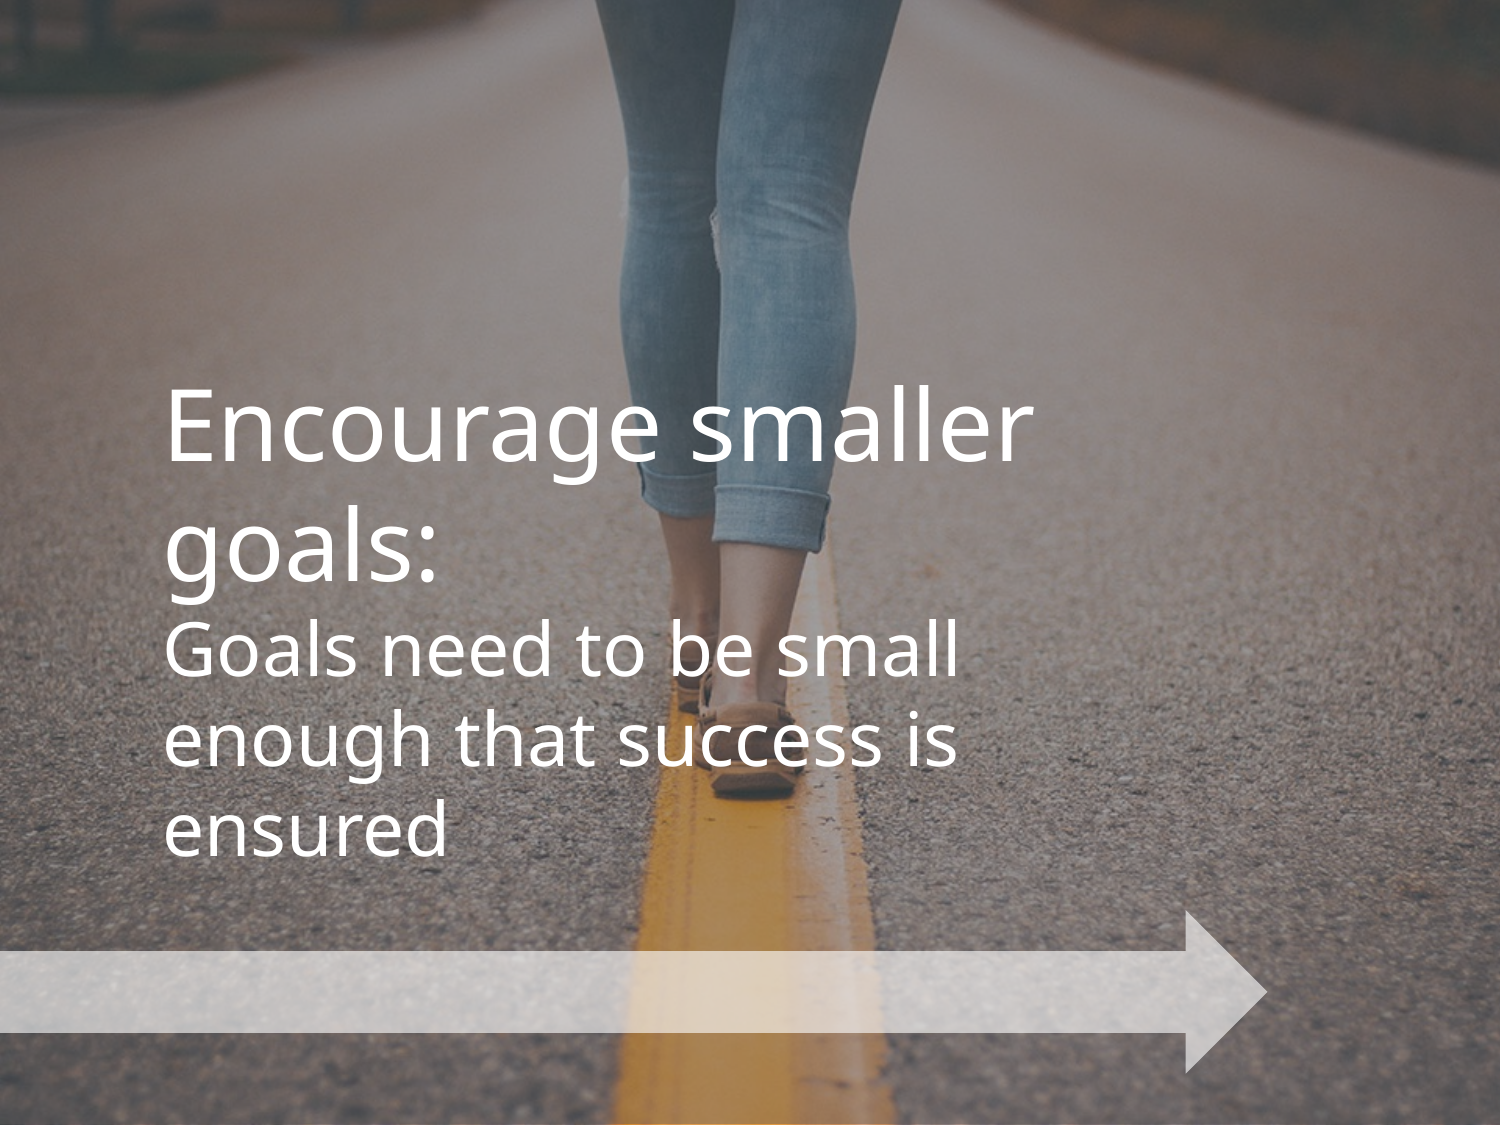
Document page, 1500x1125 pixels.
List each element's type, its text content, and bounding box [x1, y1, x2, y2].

text_box Encourage smaller goals: Goals need to be small enough that success is ensured [147, 354, 1268, 879]
text_box [0, 907, 1269, 1077]
